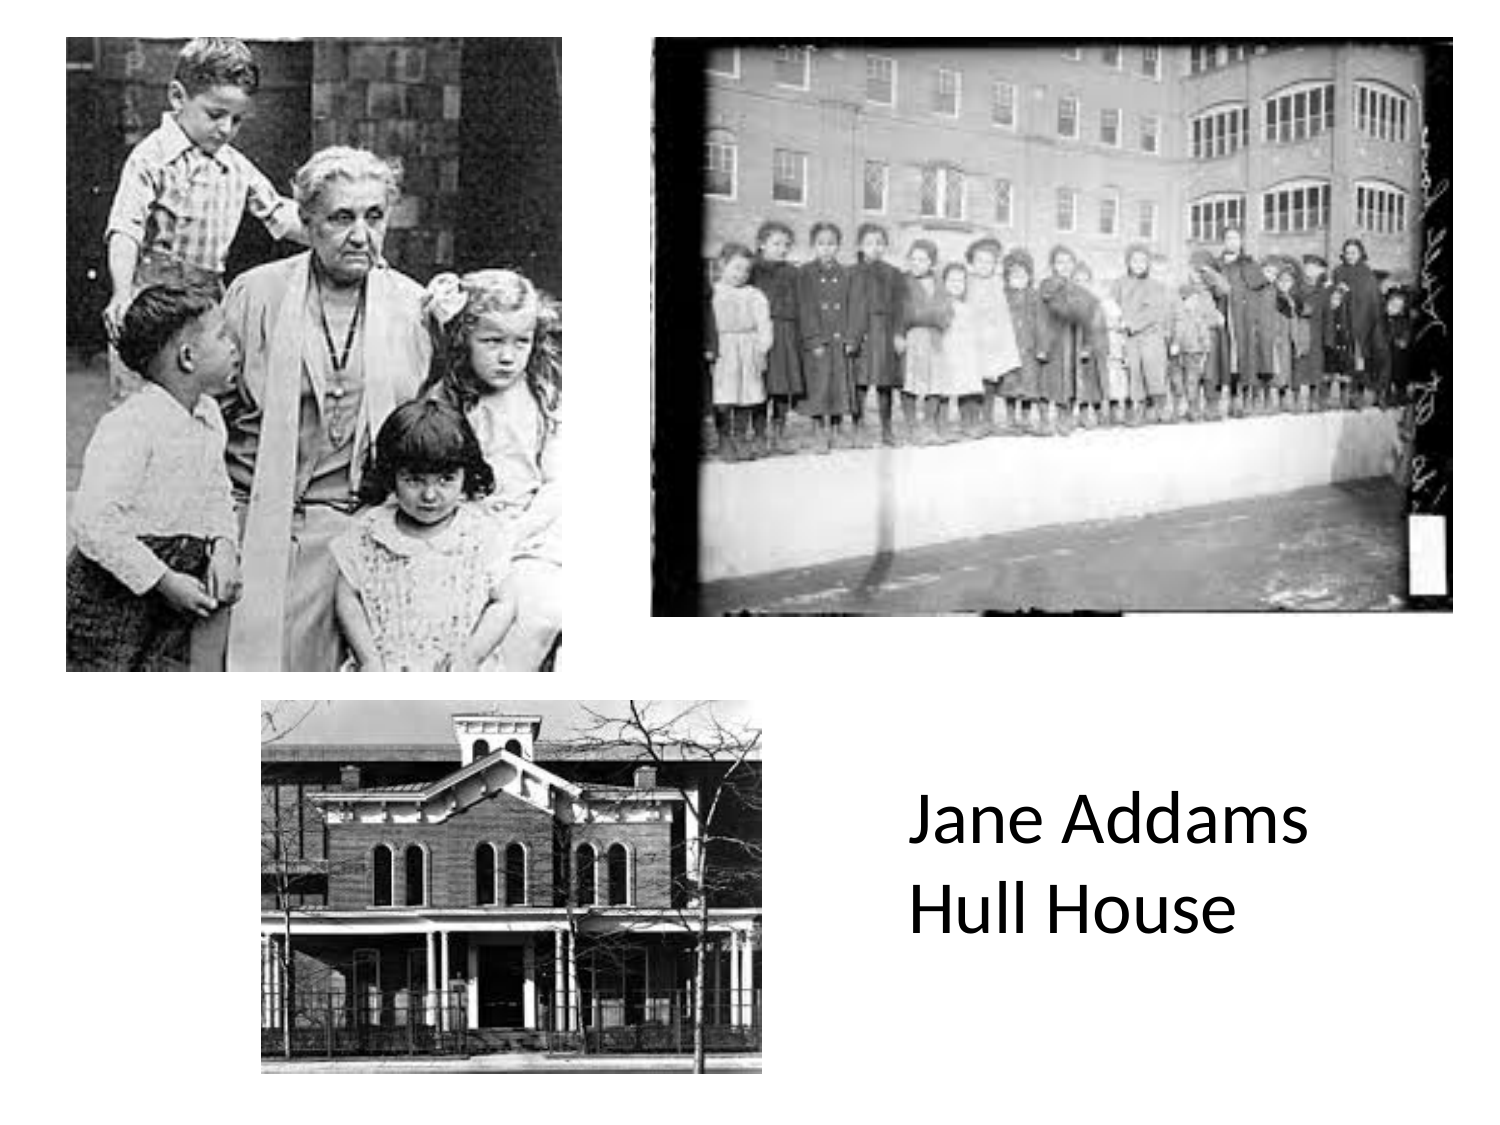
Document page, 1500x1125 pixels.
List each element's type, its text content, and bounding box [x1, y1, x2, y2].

picture [261, 700, 762, 1074]
picture [66, 37, 562, 673]
text_box Jane Addams Hull House [893, 761, 1325, 956]
picture [649, 37, 1453, 617]
